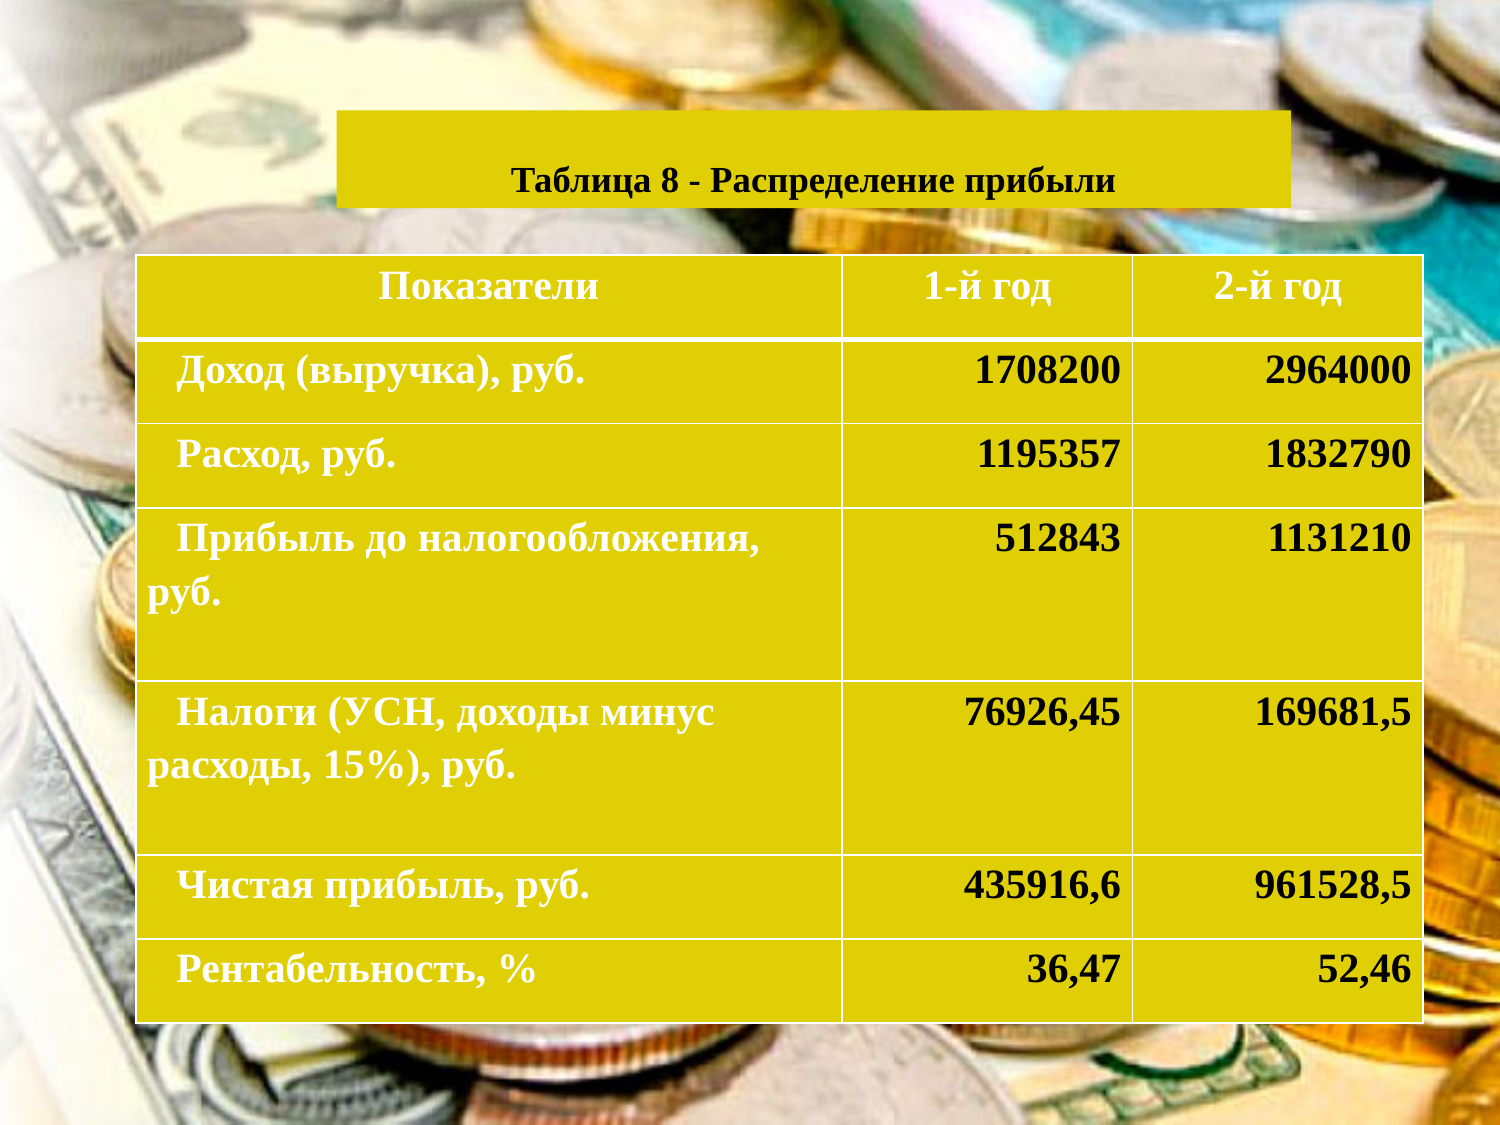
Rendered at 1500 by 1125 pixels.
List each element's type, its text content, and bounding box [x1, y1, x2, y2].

table_cell 1195357 [843, 424, 1132, 507]
table_cell Прибыль до налогообложения, руб. [137, 509, 841, 680]
table_header 1-й год [843, 256, 1132, 337]
table_cell Налоги (УСН, доходы минус расходы, 15%), руб. [137, 682, 841, 854]
picture [0, 0, 1500, 1125]
table_cell Рентабельность, % [137, 940, 841, 1022]
table_cell 169681,5 [1133, 682, 1422, 854]
table_cell 1832790 [1133, 424, 1422, 507]
text_box Таблица 8 - Распределение прибыли [336, 110, 1291, 209]
table_cell 1131210 [1133, 509, 1422, 680]
table_cell 435916,6 [843, 856, 1132, 938]
table_header 2-й год [1133, 256, 1422, 337]
table_cell 76926,45 [843, 682, 1132, 854]
table_cell 52,46 [1133, 940, 1422, 1022]
table_header Показатели [137, 256, 841, 337]
table_cell 1708200 [843, 342, 1132, 423]
table_cell Расход, руб. [137, 424, 841, 507]
table_cell Чистая прибыль, руб. [137, 856, 841, 938]
table_cell 512843 [843, 509, 1132, 680]
table_cell 36,47 [843, 940, 1132, 1022]
table_cell 2964000 [1133, 342, 1422, 423]
table_cell 961528,5 [1133, 856, 1422, 938]
table_cell Доход (выручка), руб. [137, 342, 841, 423]
